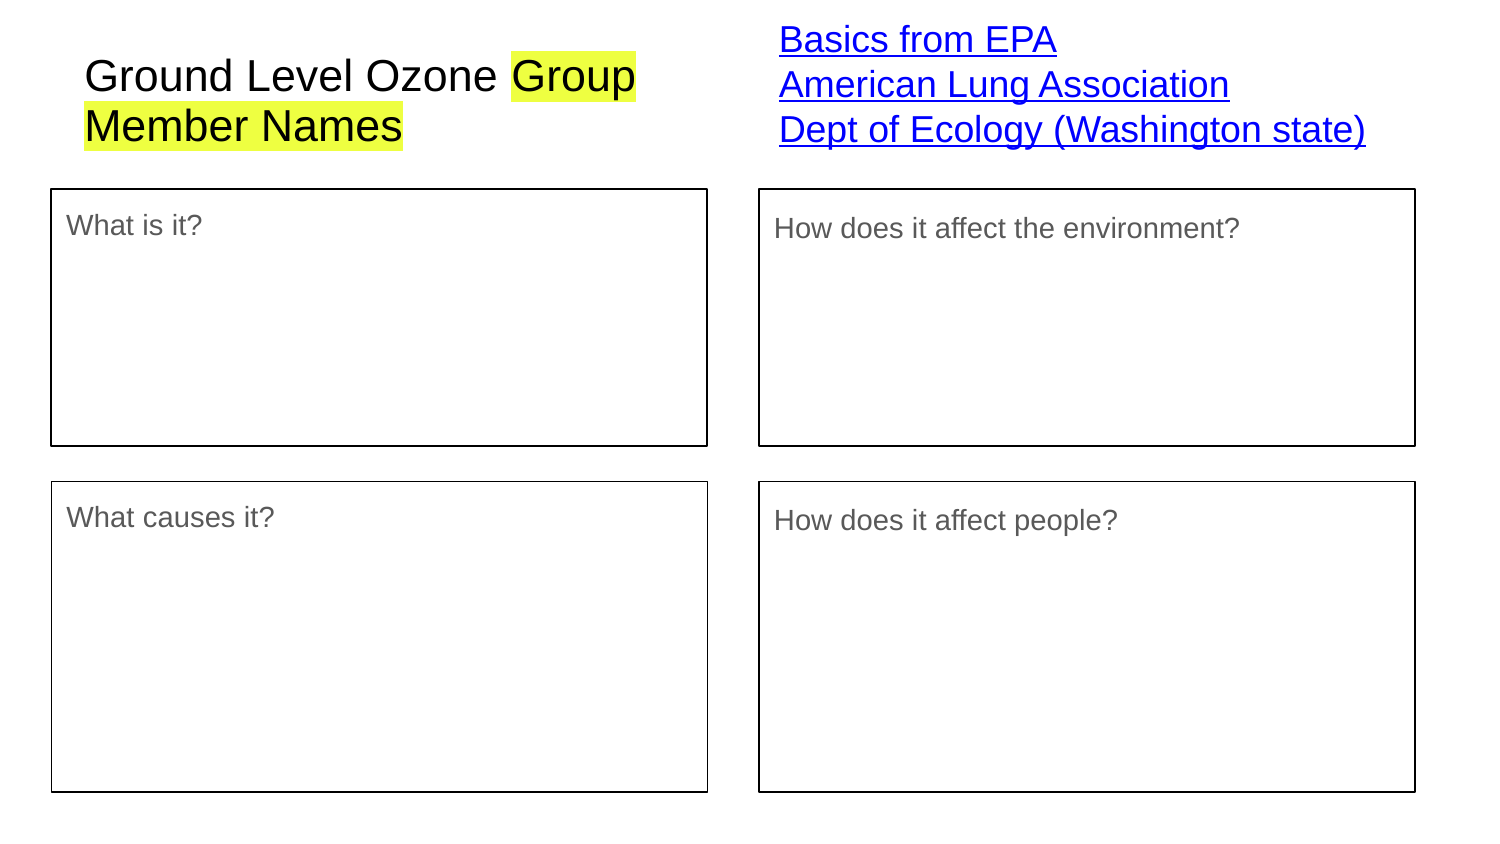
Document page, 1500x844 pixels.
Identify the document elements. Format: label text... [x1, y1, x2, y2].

list What causes it? [51, 481, 708, 792]
list How does it affect the environment? [758, 189, 1415, 446]
title Ground Level Ozone Group Member Names [69, 36, 697, 167]
text_box Basics from EPA American Lung Association Dept of Ecology (Washington state) [763, 0, 1500, 165]
list What is it? [51, 189, 708, 446]
list How does it affect people? [758, 481, 1415, 792]
